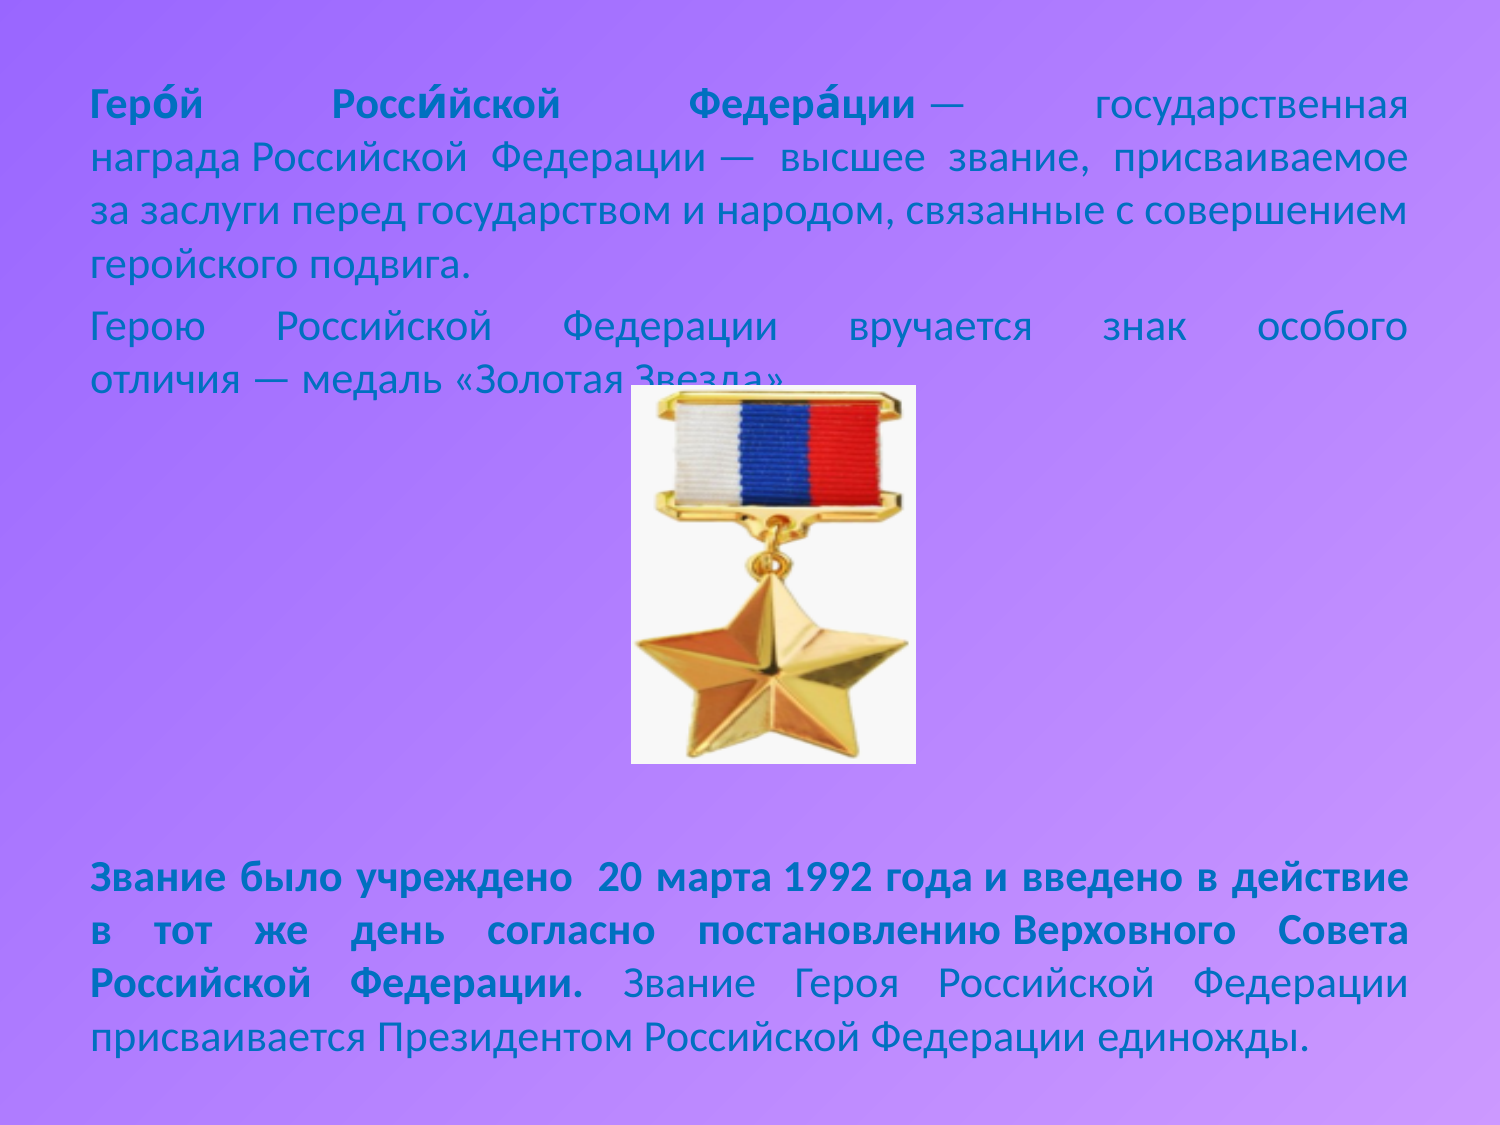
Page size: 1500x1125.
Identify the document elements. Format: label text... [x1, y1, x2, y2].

list Геро́й Росси́йской Федера́ции — государственная награда Российской Федерации — высшее звание, присваиваемое за заслуги перед государством и народом, связанные с совершением геройского подвига. Герою Российской Федерации вручается знак особого отличия — медаль «Золотая Звезда». Звание было учреждено 20 марта 1992 года и введено в действие в тот же день согласно постановлению Верховного Совета Российской Федерации. Звание Героя Российской Федерации присваивается Президентом Российской Федерации единожды. [75, 66, 1425, 1083]
picture [631, 385, 916, 764]
